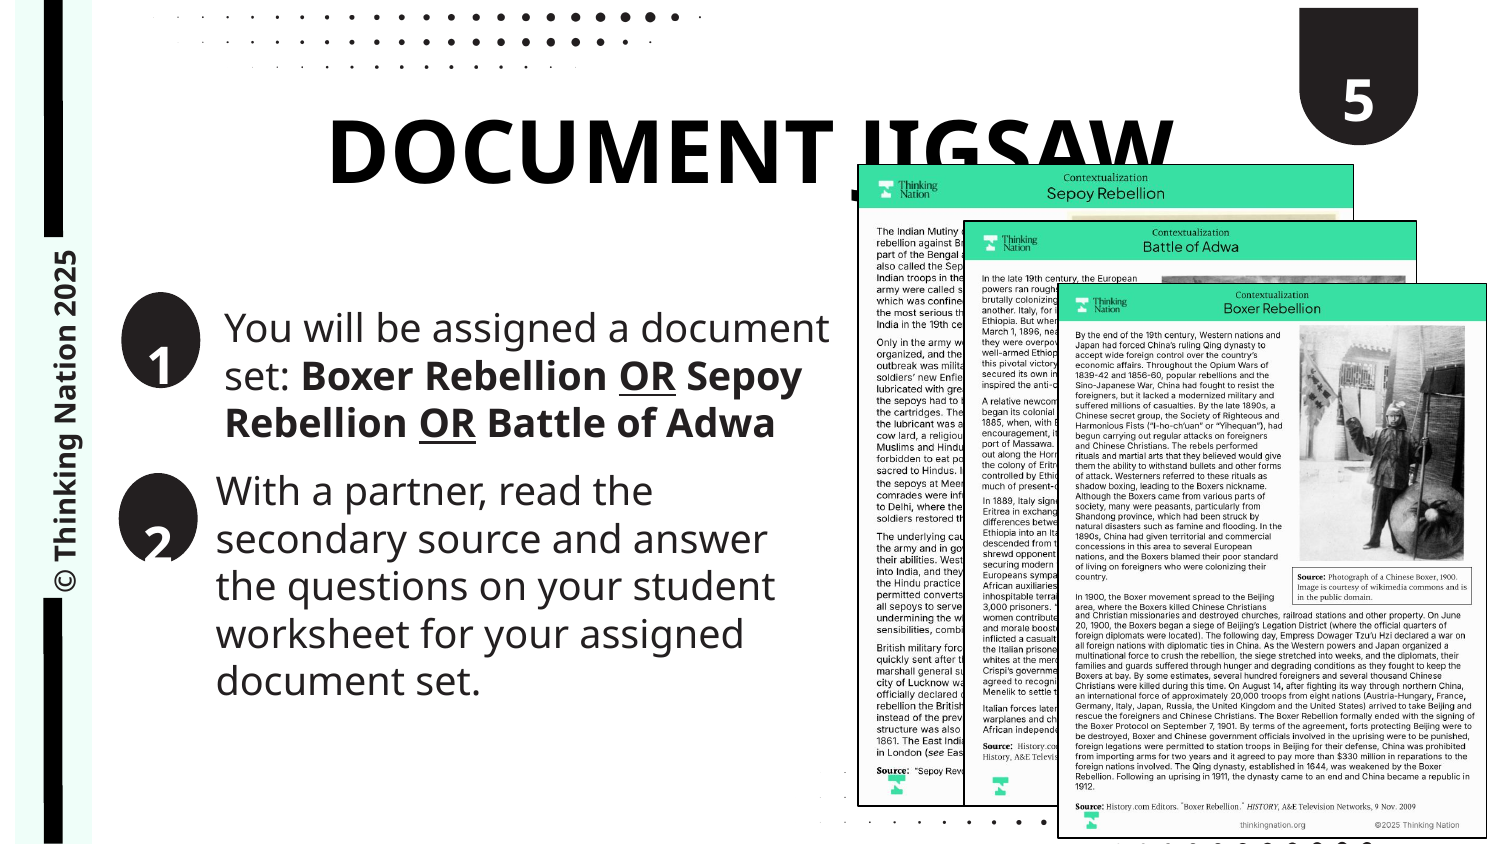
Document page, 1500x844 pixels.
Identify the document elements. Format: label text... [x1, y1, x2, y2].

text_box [121, 291, 844, 448]
text_box DOCUMENT JIGSAW [97, 53, 1416, 201]
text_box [1294, 0, 1423, 146]
text_box [795, 720, 1056, 844]
text_box [128, 0, 729, 69]
picture [858, 165, 1487, 838]
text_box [14, 0, 93, 844]
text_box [118, 466, 821, 707]
